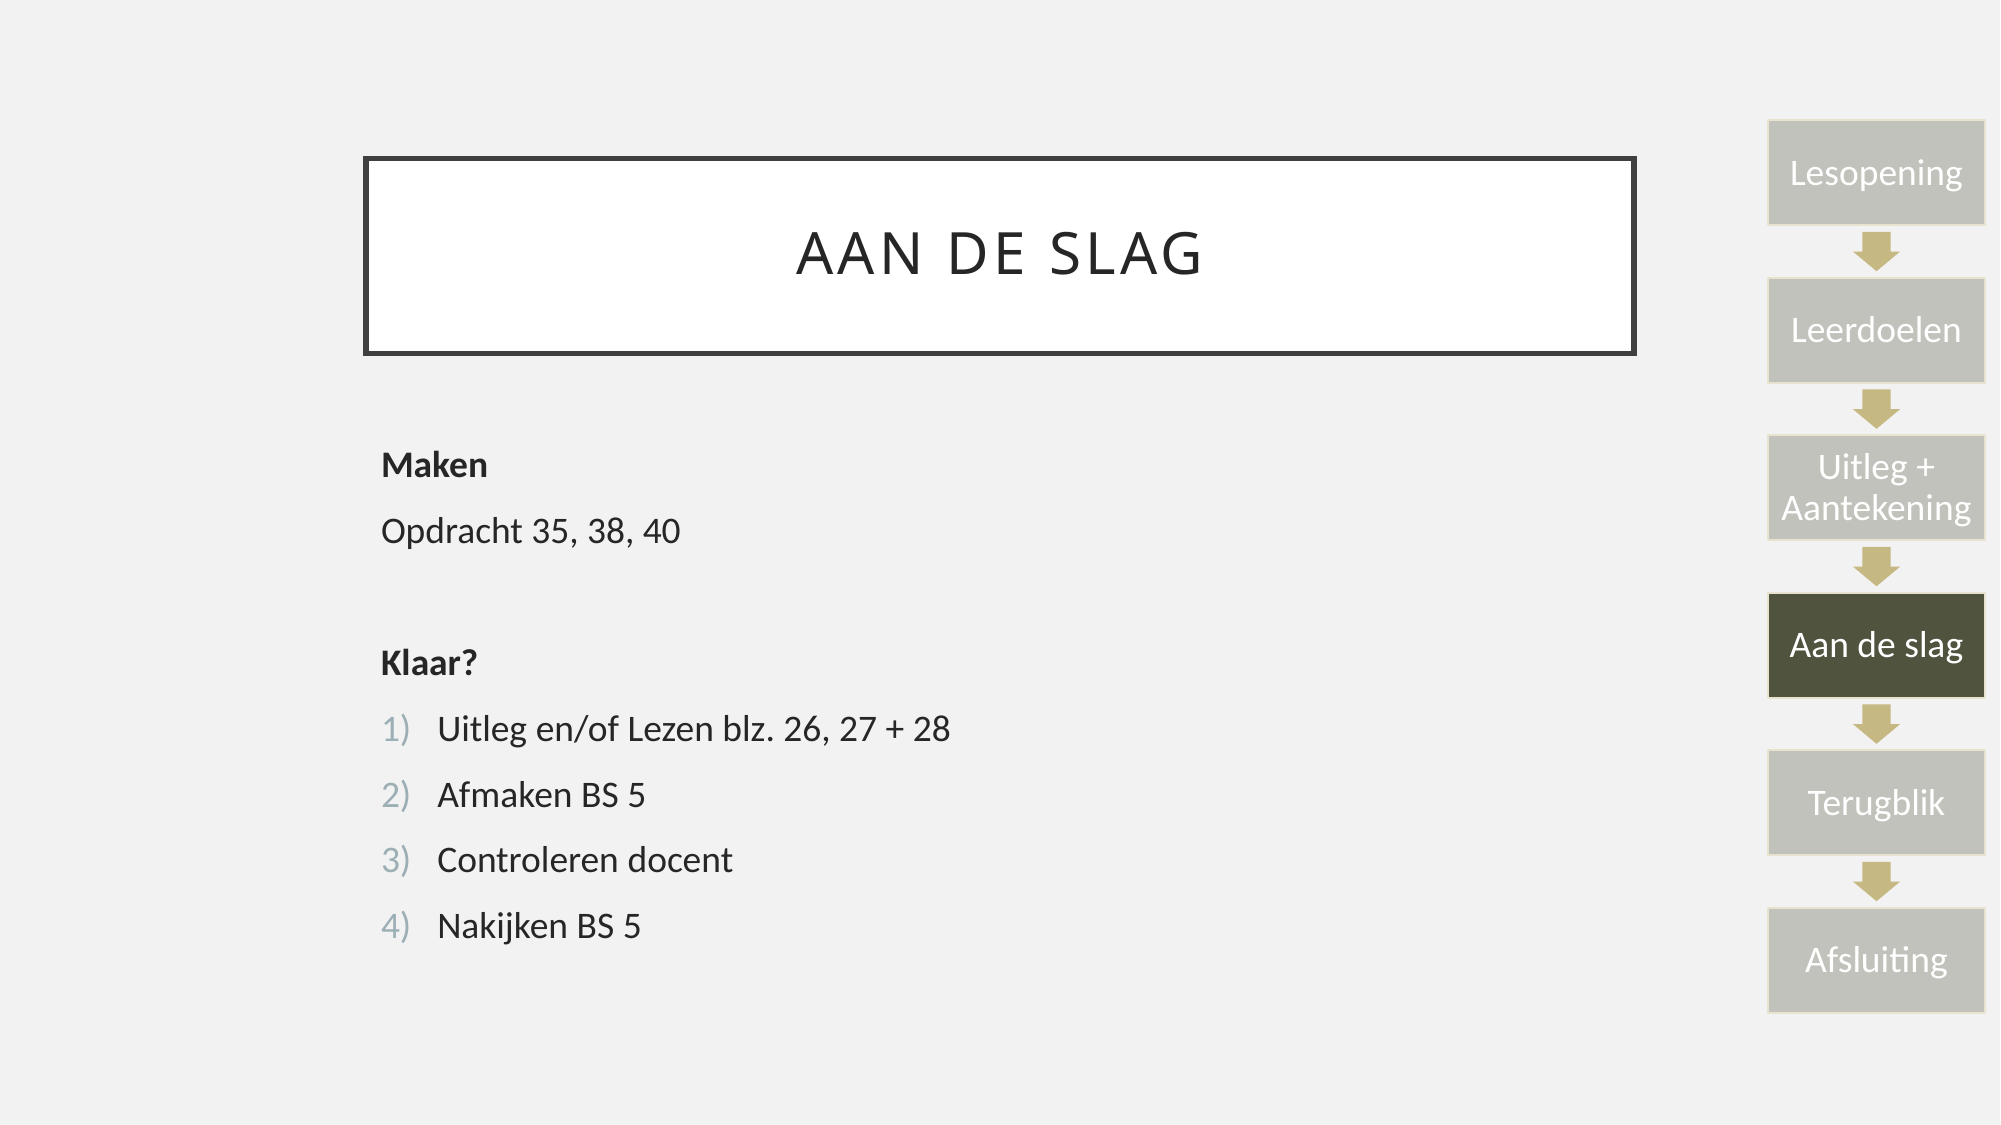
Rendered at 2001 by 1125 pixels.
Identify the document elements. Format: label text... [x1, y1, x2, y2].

list Maken Opdracht 35, 38, 40 Klaar? Uitleg en/of Lezen blz. 26, 27 + 28 Afmaken BS 5 Controleren docent Nakijken BS 5 [366, 432, 1634, 959]
title Aan de slag [363, 156, 1637, 356]
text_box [1753, 119, 2000, 1014]
